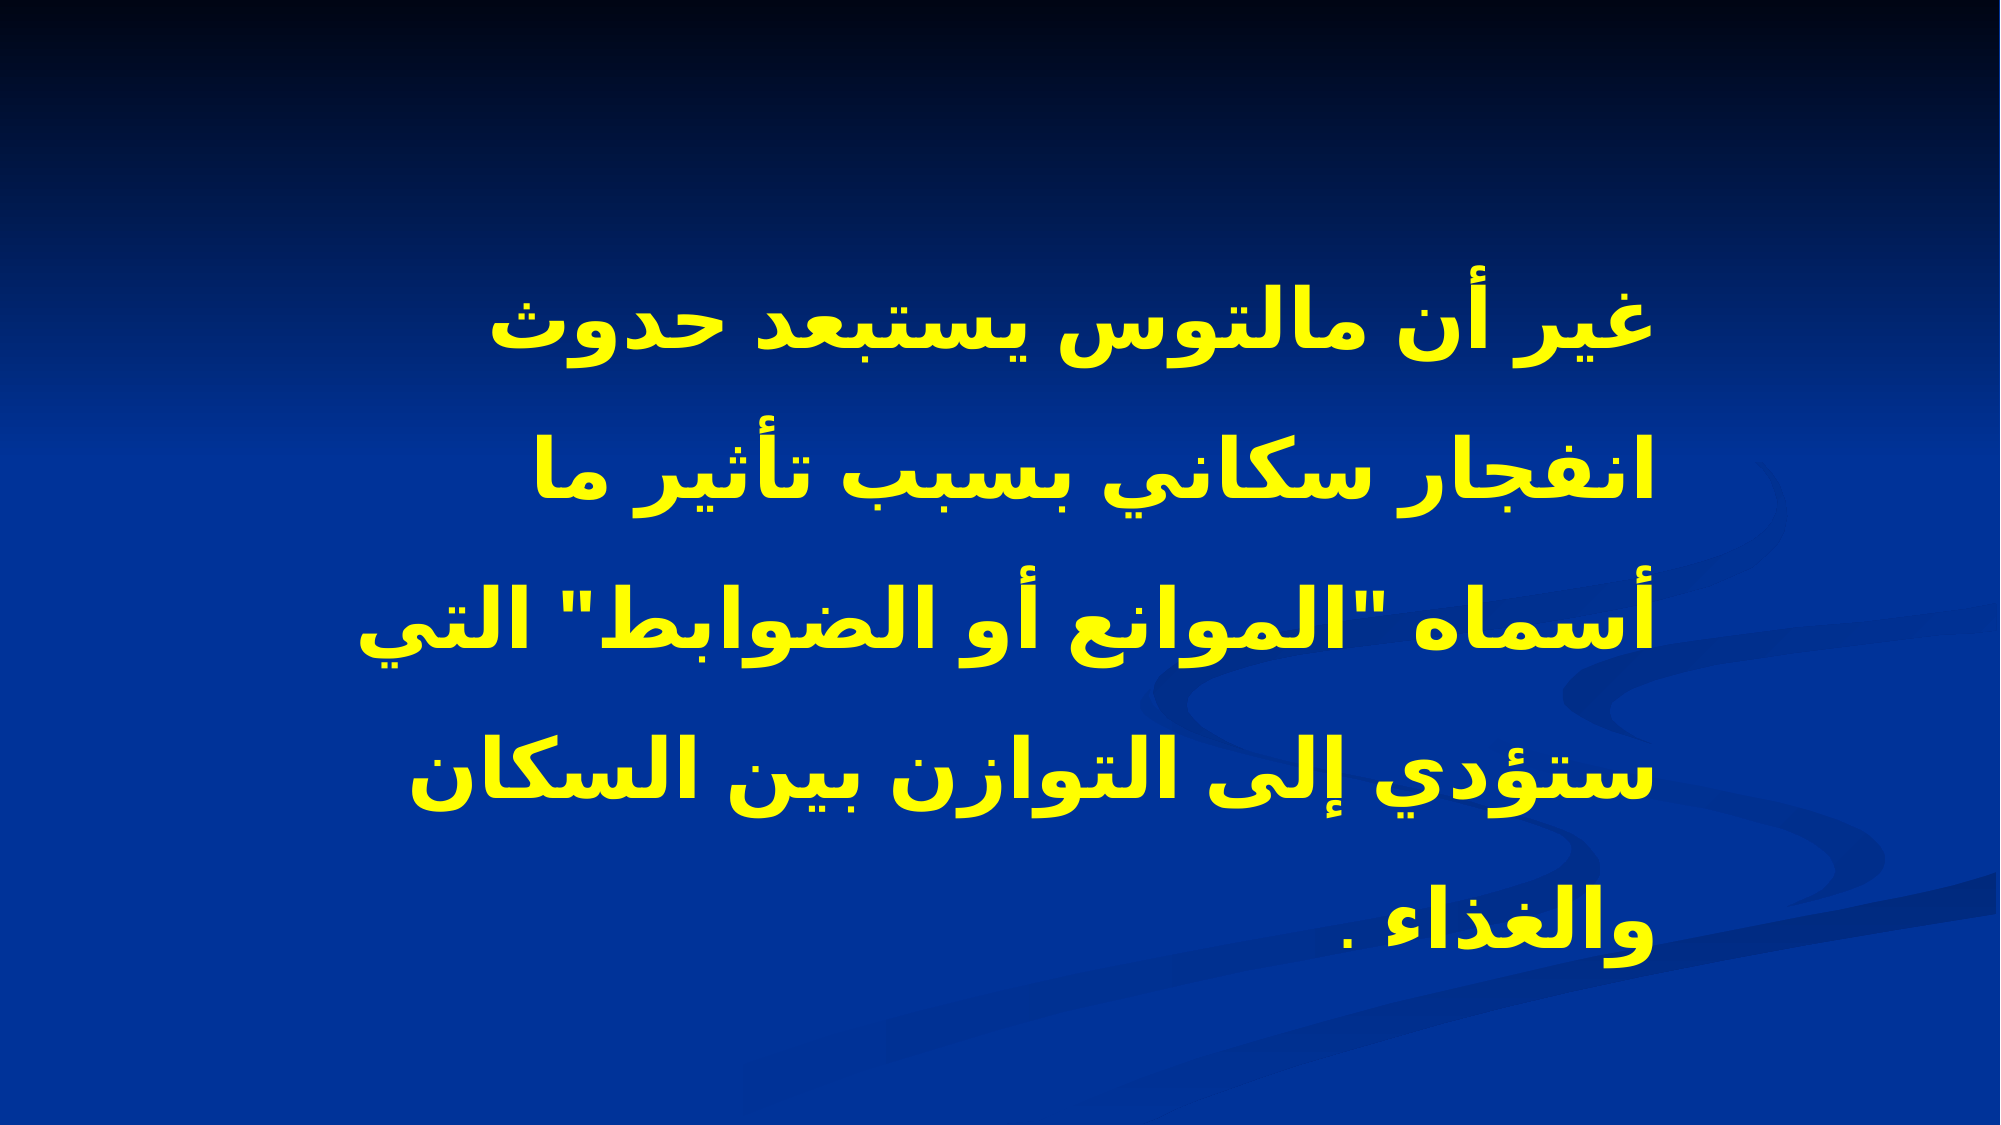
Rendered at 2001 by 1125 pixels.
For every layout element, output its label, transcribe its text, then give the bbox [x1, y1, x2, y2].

list غير أن مالتوس يستبعد حدوث انفجار سكاني بسبب تأثير ما أسماه "الموانع أو الضوابط" التي ستؤدي إلى التوازن بين السكان والغذاء . [324, 208, 1675, 1005]
